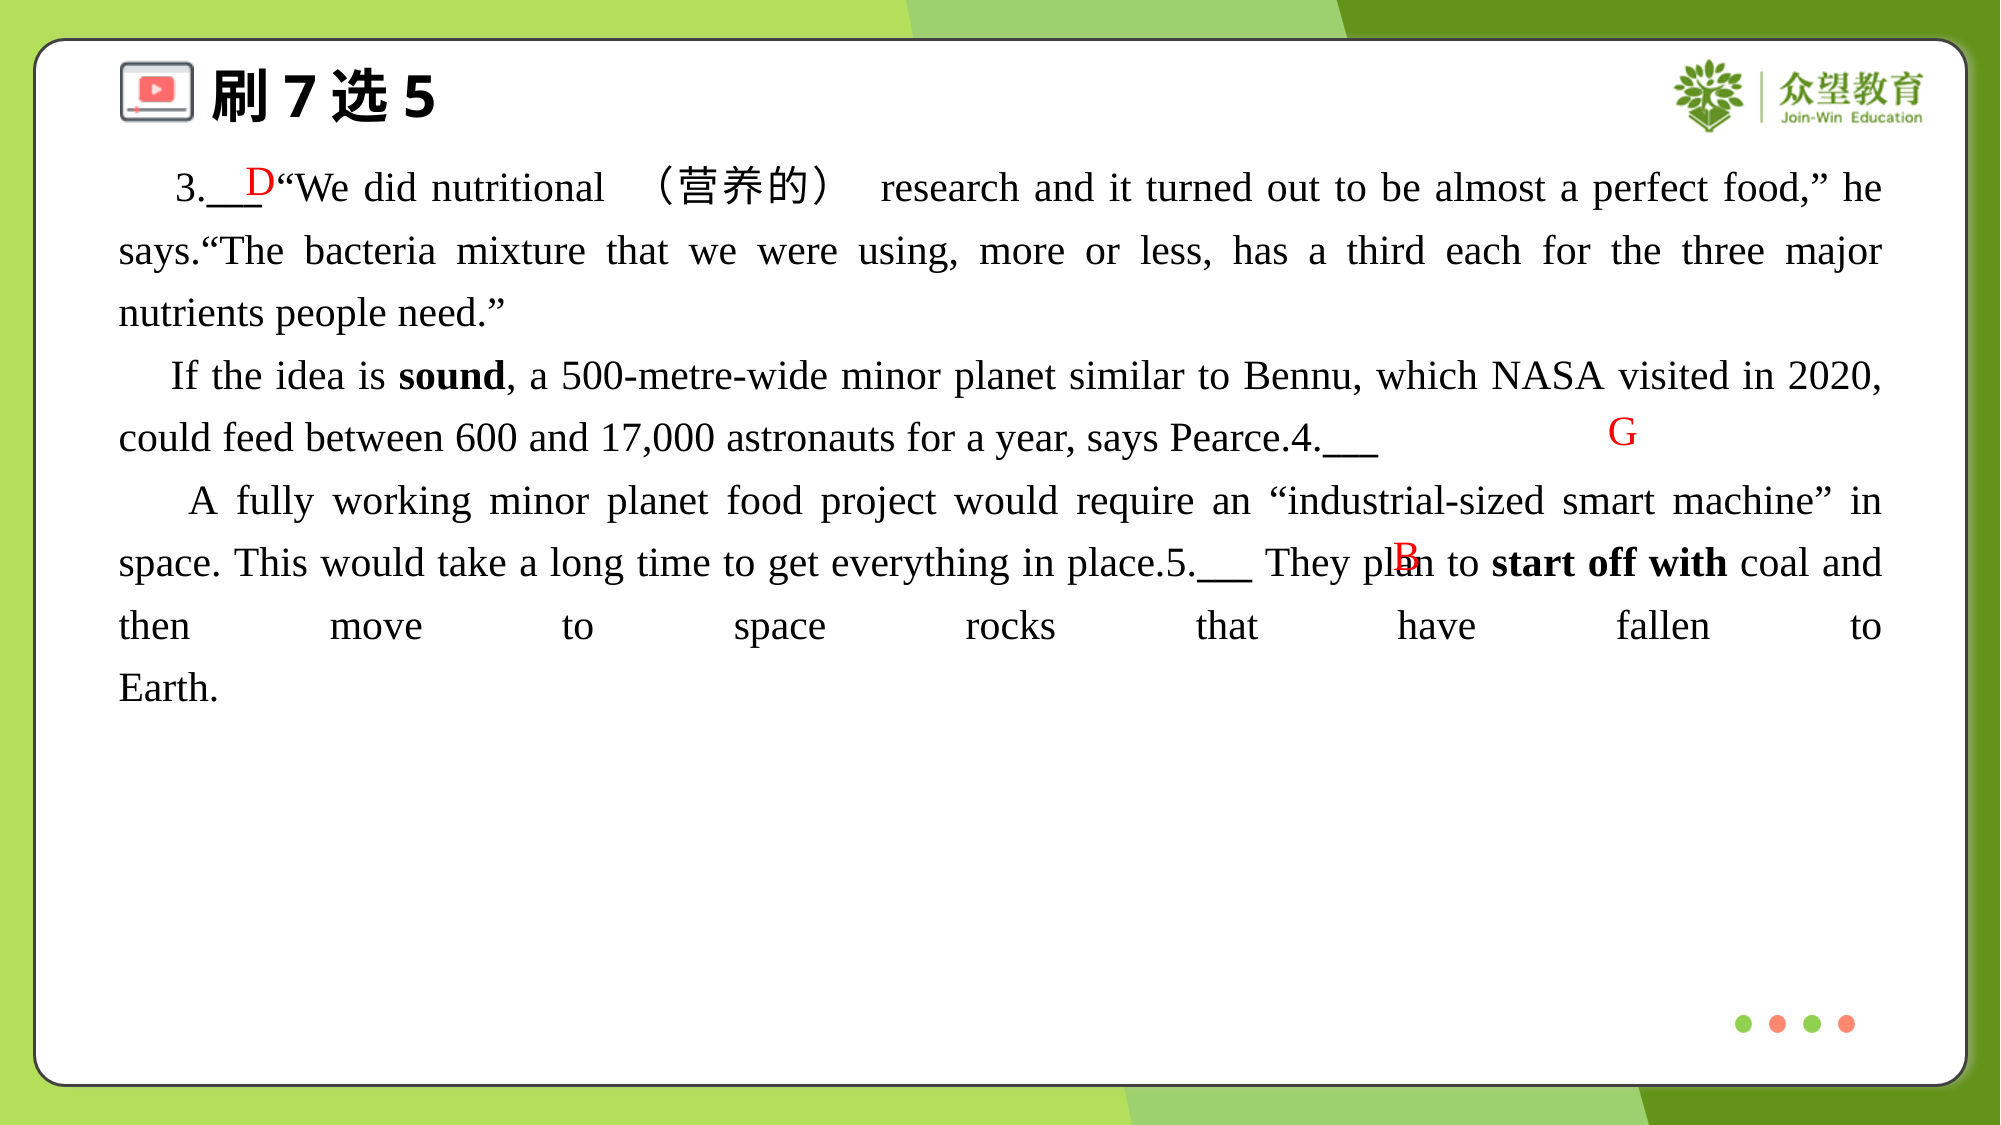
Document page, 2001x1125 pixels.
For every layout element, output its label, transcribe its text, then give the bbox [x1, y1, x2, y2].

text_box D [240, 141, 281, 199]
text_box 3.___ “We did nutritional （营养的） research and it turned out to be almost a perfect food,” he says.“The bacteria mixture that we were using, more or less, has a third each for the three major nutrients people need.” If the idea is sound, a 500-metre-wide minor planet similar to Bennu, which NASA visited in 2020, could feed between 600 and 17,000 astronauts for a year, says Pearce.4.___ A fully working minor planet food project would require an “industrial-sized smart machine” in space. This would take a long time to get everything in place.5.___ They plan to start off with coal and then move to space rocks that have fallen to Earth.#5 [118, 147, 1883, 642]
text_box G [1603, 391, 1643, 449]
picture [0, 0, 2000, 1125]
text_box B [1388, 516, 1426, 574]
